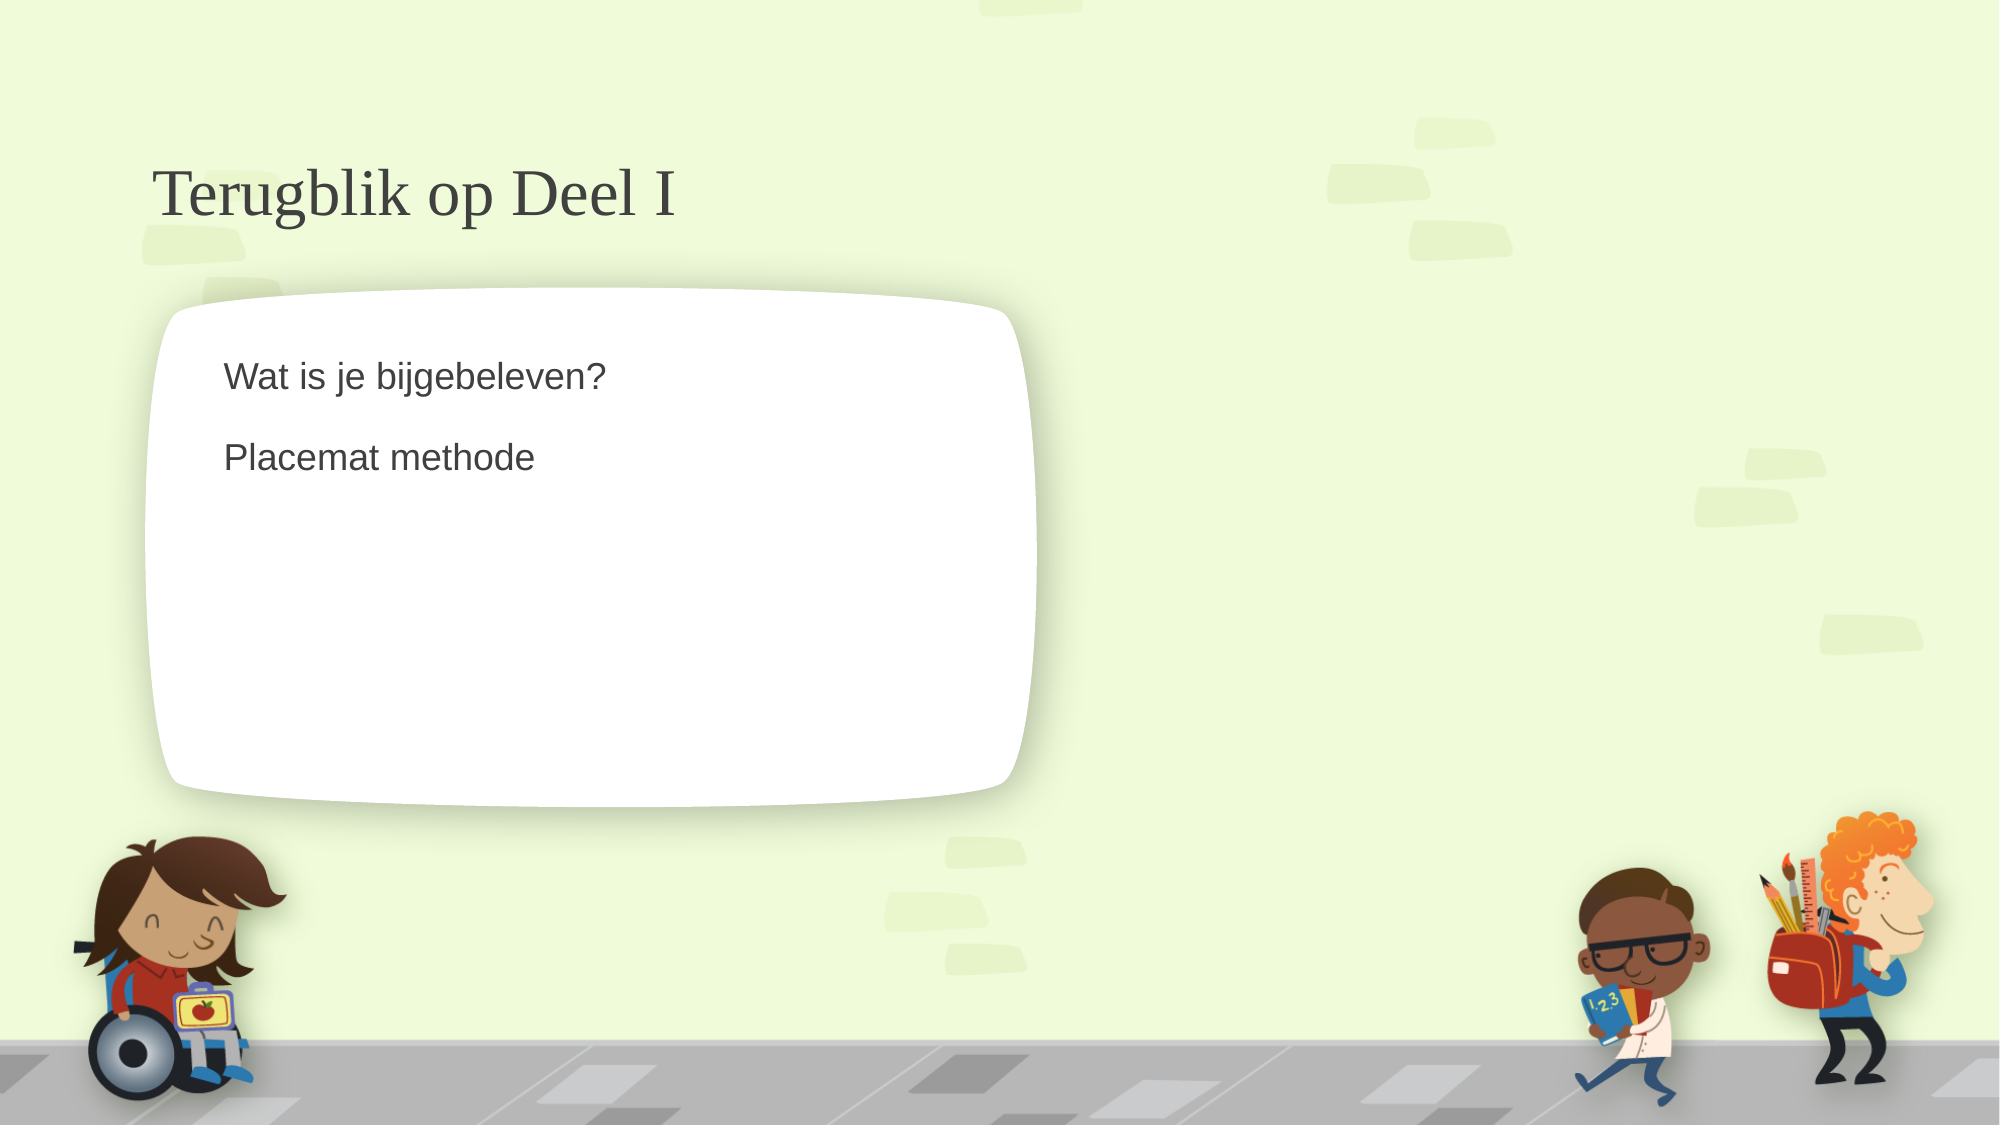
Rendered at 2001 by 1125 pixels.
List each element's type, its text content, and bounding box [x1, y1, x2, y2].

title Terugblik op Deel I [137, 59, 1750, 238]
list Wat is je bijgebeleven? Placemat methode [208, 349, 809, 710]
picture [0, 0, 2000, 1125]
